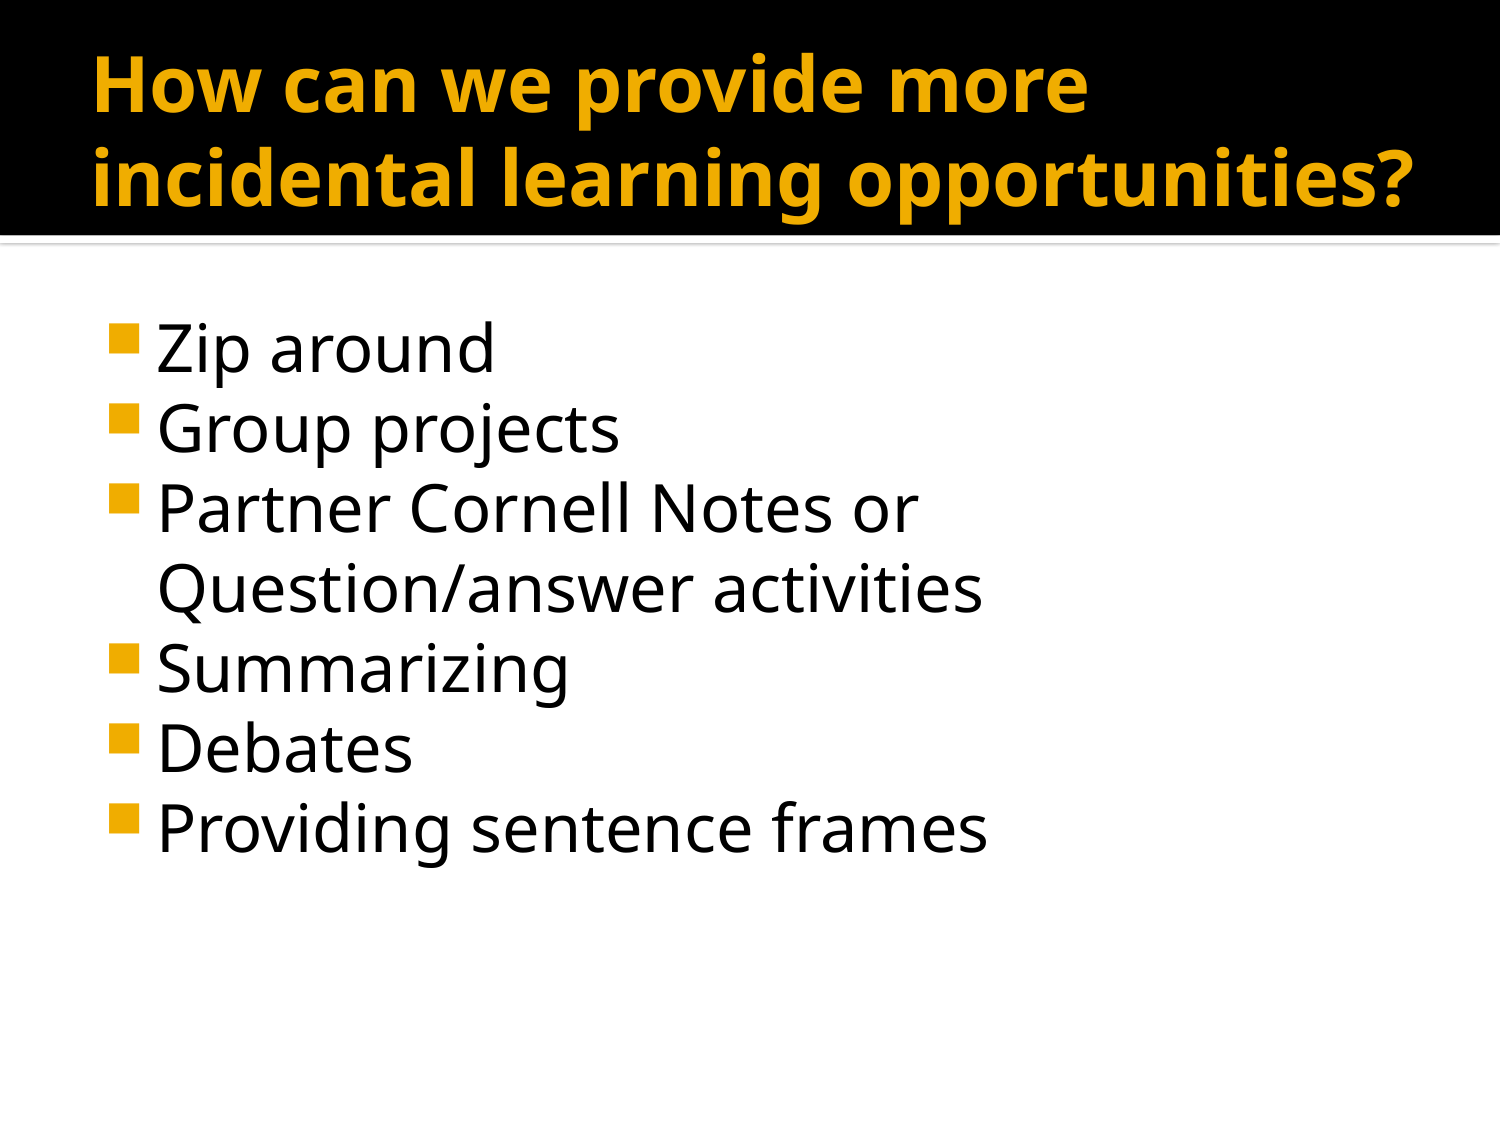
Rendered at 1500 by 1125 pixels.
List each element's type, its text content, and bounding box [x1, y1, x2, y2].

list Zip around Group projects Partner Cornell Notes or Question/answer activities Summarizing Debates Providing sentence frames [75, 291, 1425, 1050]
title How can we provide more incidental learning opportunities? [75, 25, 1425, 231]
